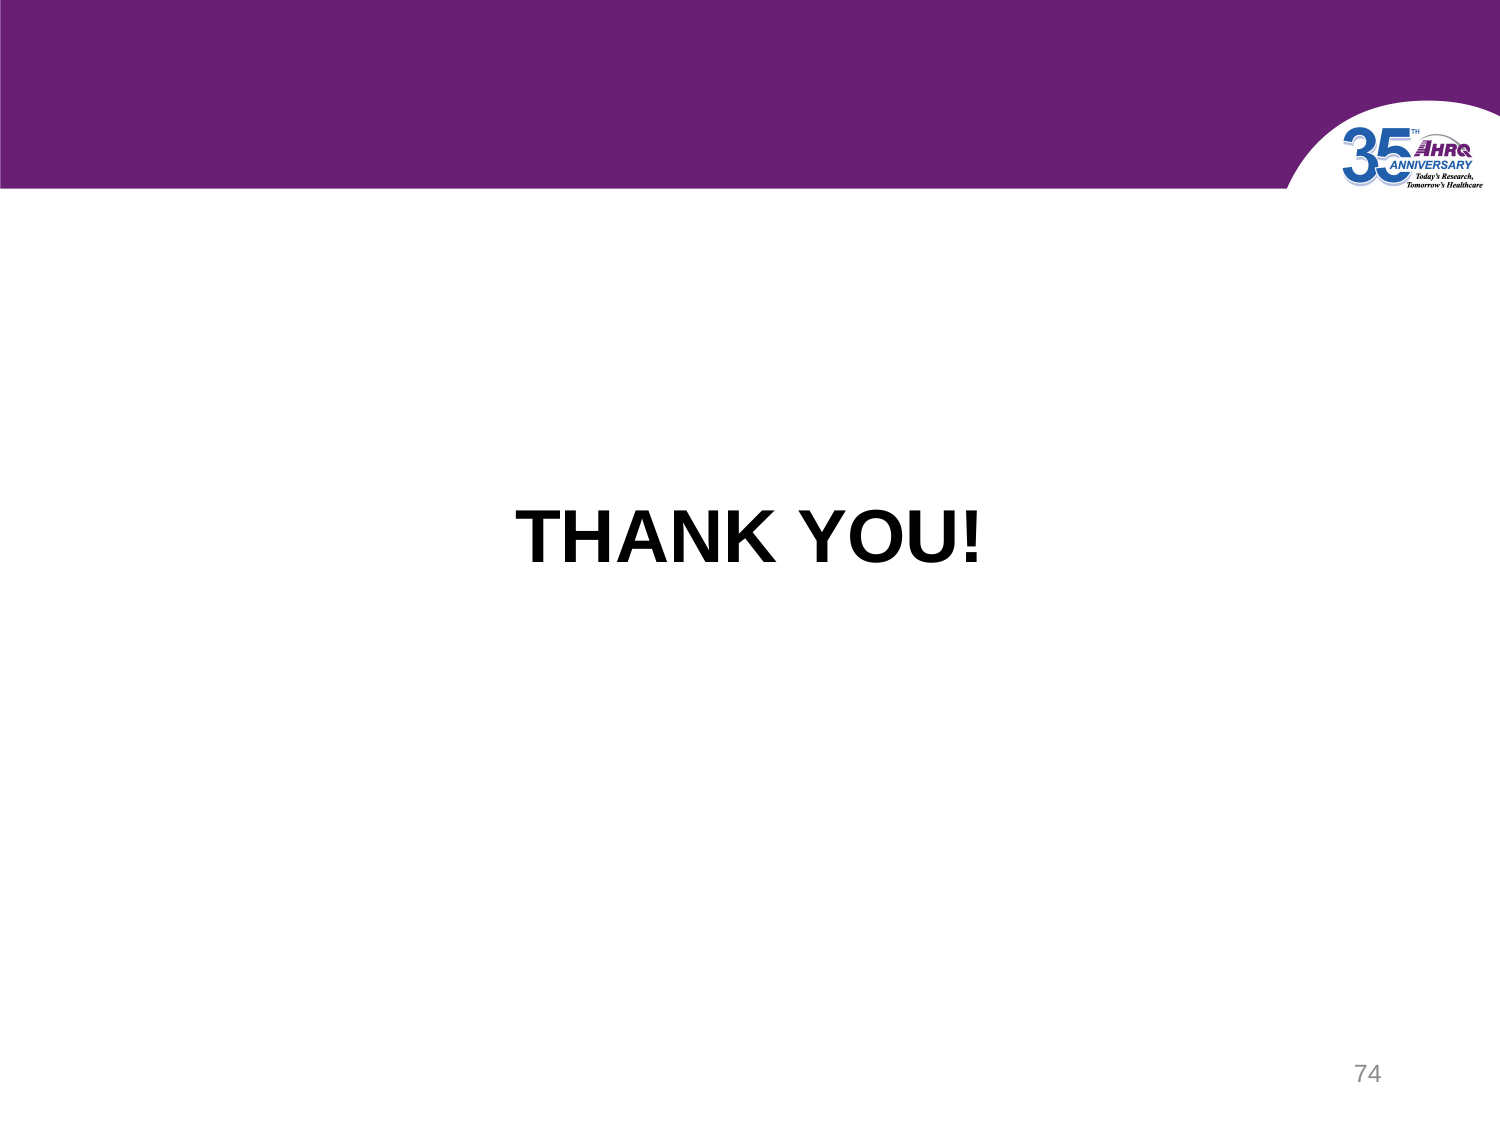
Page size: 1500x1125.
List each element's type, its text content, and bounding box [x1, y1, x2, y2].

picture [0, 0, 1500, 1125]
list THANK YOU! [75, 270, 1425, 1013]
slide_number 74 [1059, 1042, 1397, 1103]
